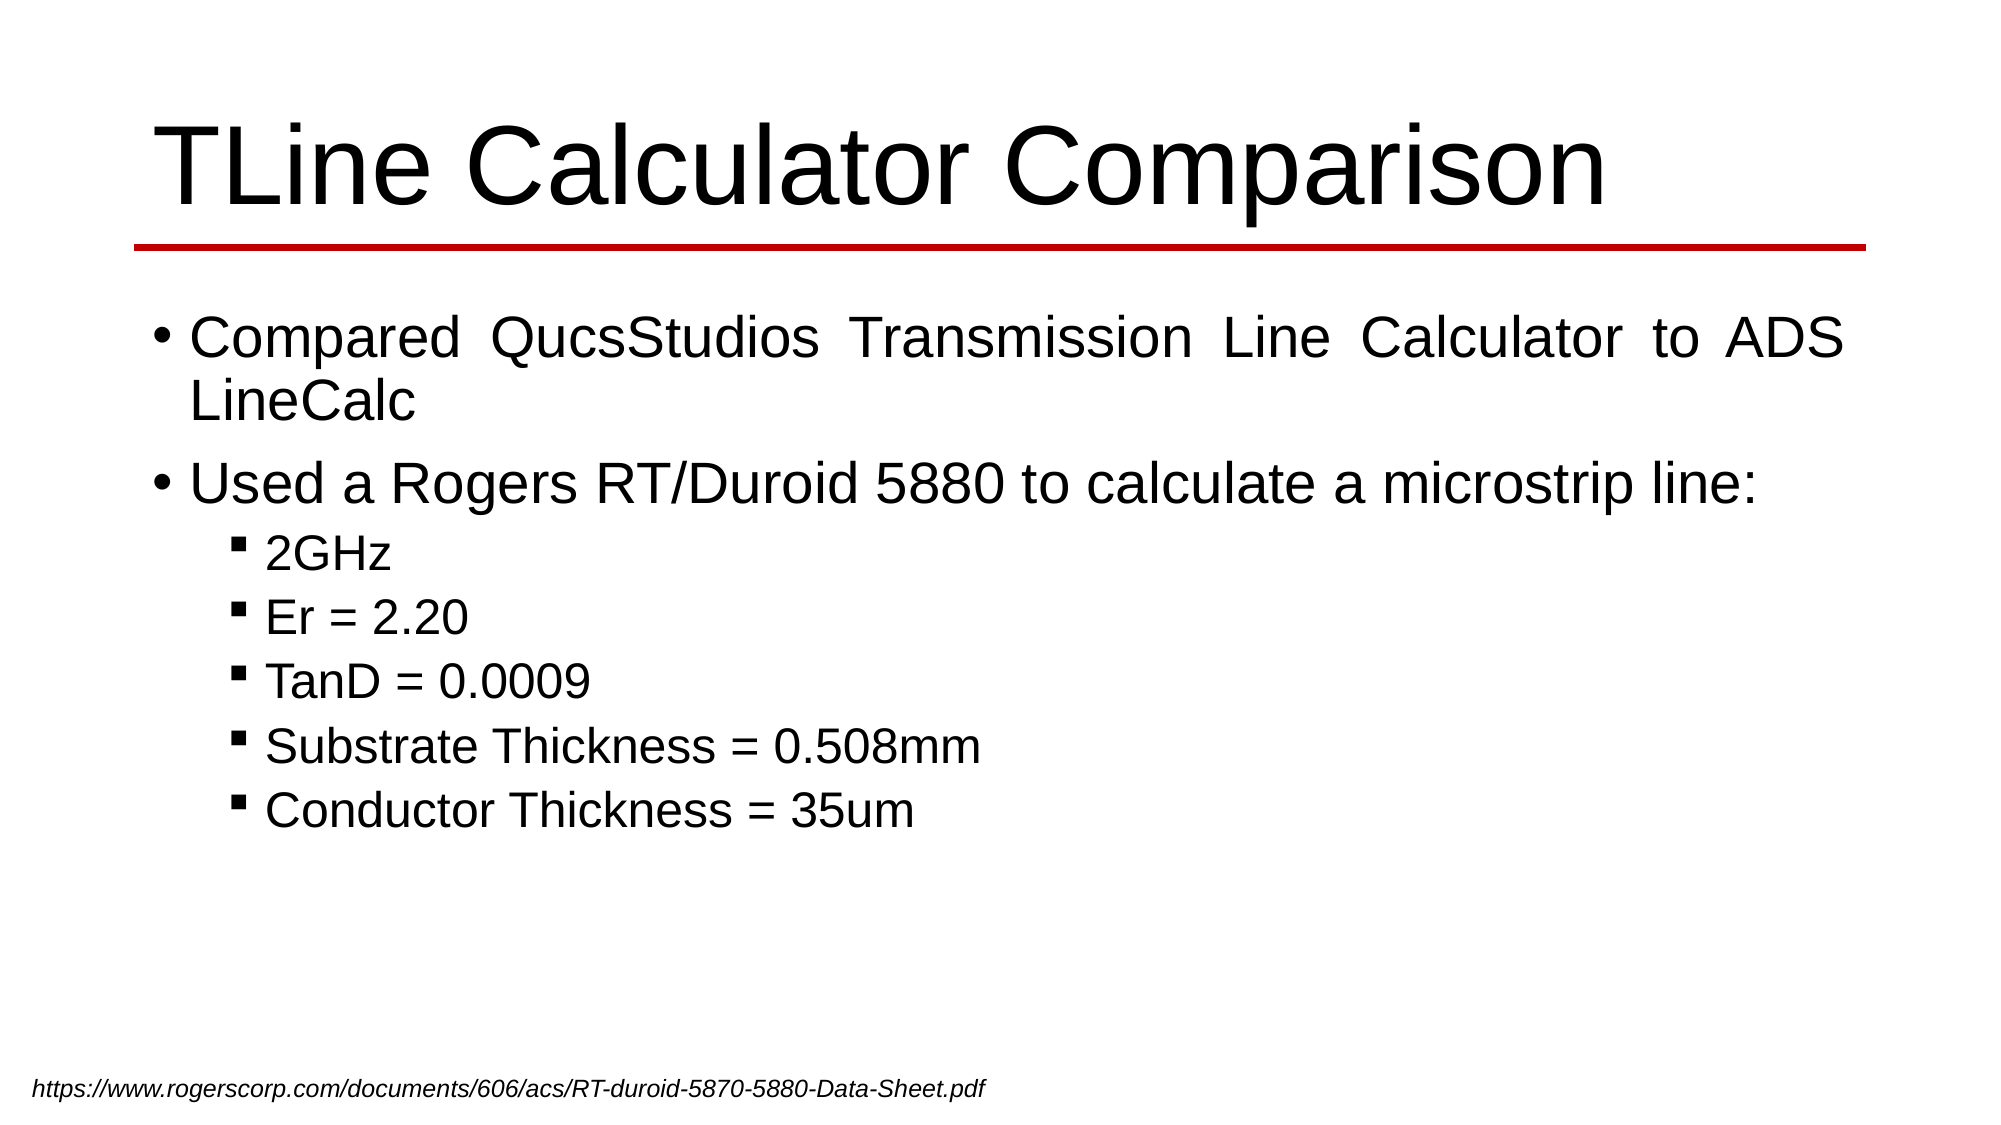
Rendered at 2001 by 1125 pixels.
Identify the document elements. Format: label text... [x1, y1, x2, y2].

list Compared QucsStudios Transmission Line Calculator to ADS LineCalc Used a Rogers RT/Duroid 5880 to calculate a microstrip line: 2GHz Er = 2.20 TanD = 0.0009 Substrate Thickness = 0.508mm Conductor Thickness = 35um [137, 299, 1863, 1014]
text_box https://www.rogerscorp.com/documents/606/acs/RT-duroid-5870-5880-Data-Sheet.pdf [17, 1065, 1011, 1110]
title TLine Calculator Comparison [137, 59, 1863, 278]
